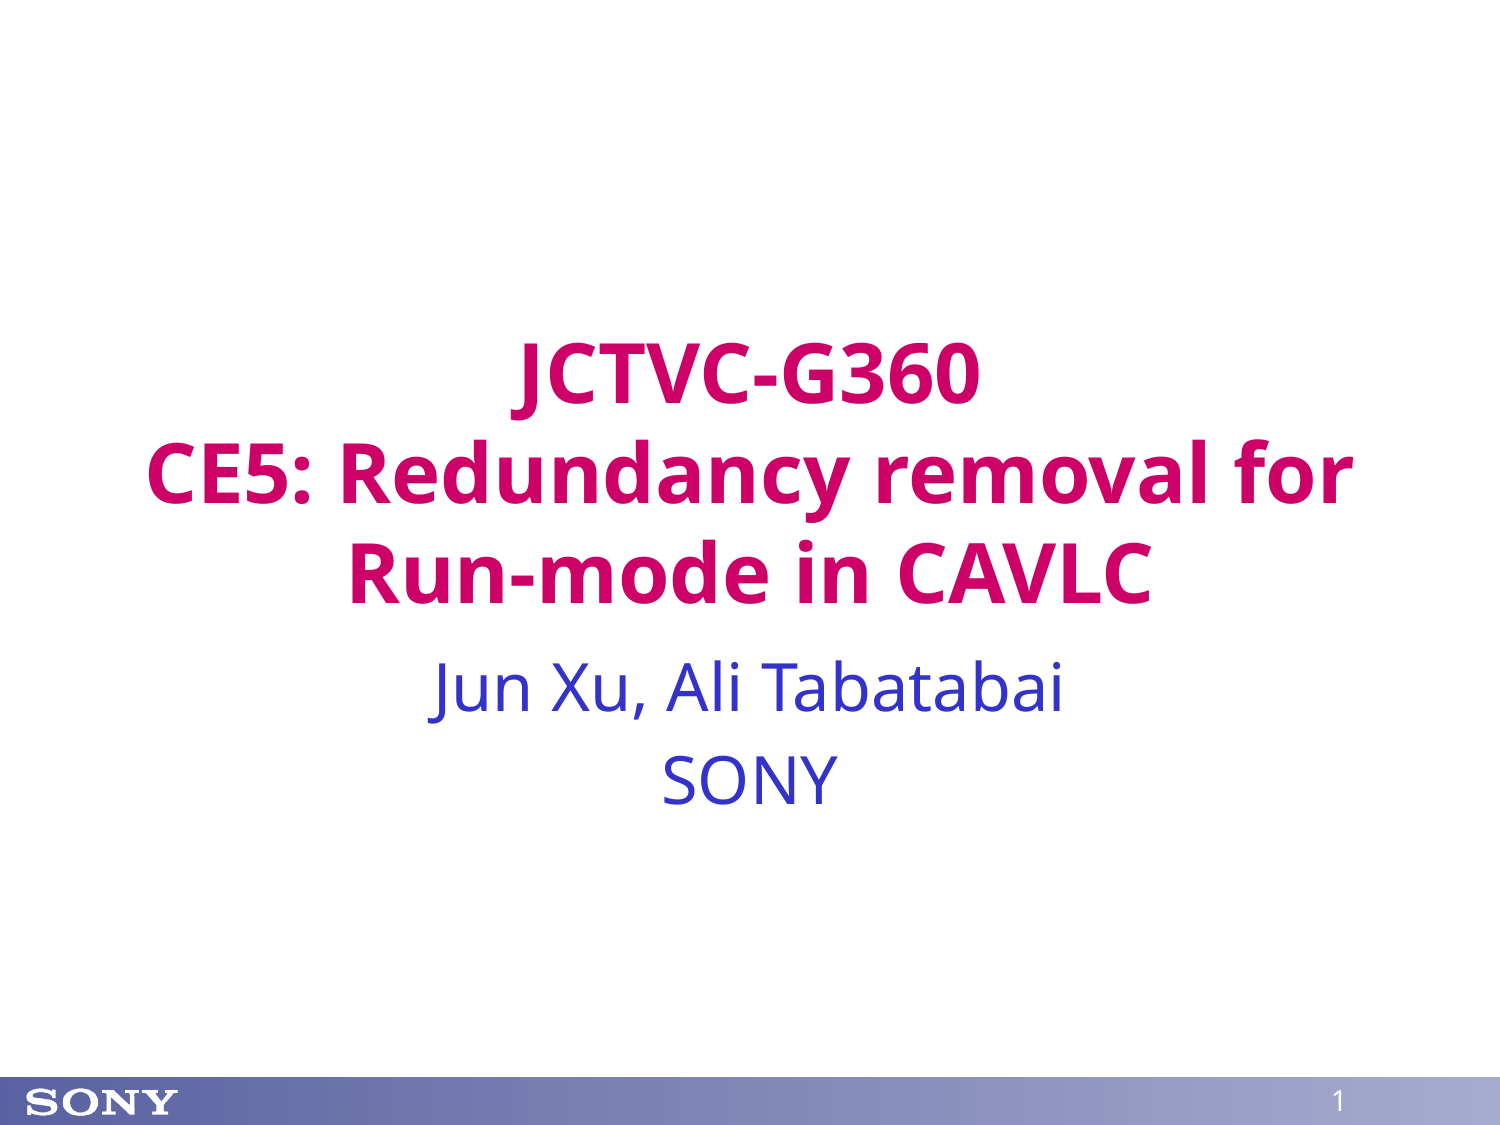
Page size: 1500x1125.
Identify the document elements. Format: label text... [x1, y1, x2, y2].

title JCTVC-G360 CE5: Redundancy removal for Run-mode in CAVLC [112, 310, 1388, 630]
subtitle Jun Xu, Ali Tabatabai SONY [168, 637, 1332, 926]
picture [26, 1088, 178, 1116]
slide_number 1 [1049, 1074, 1363, 1125]
